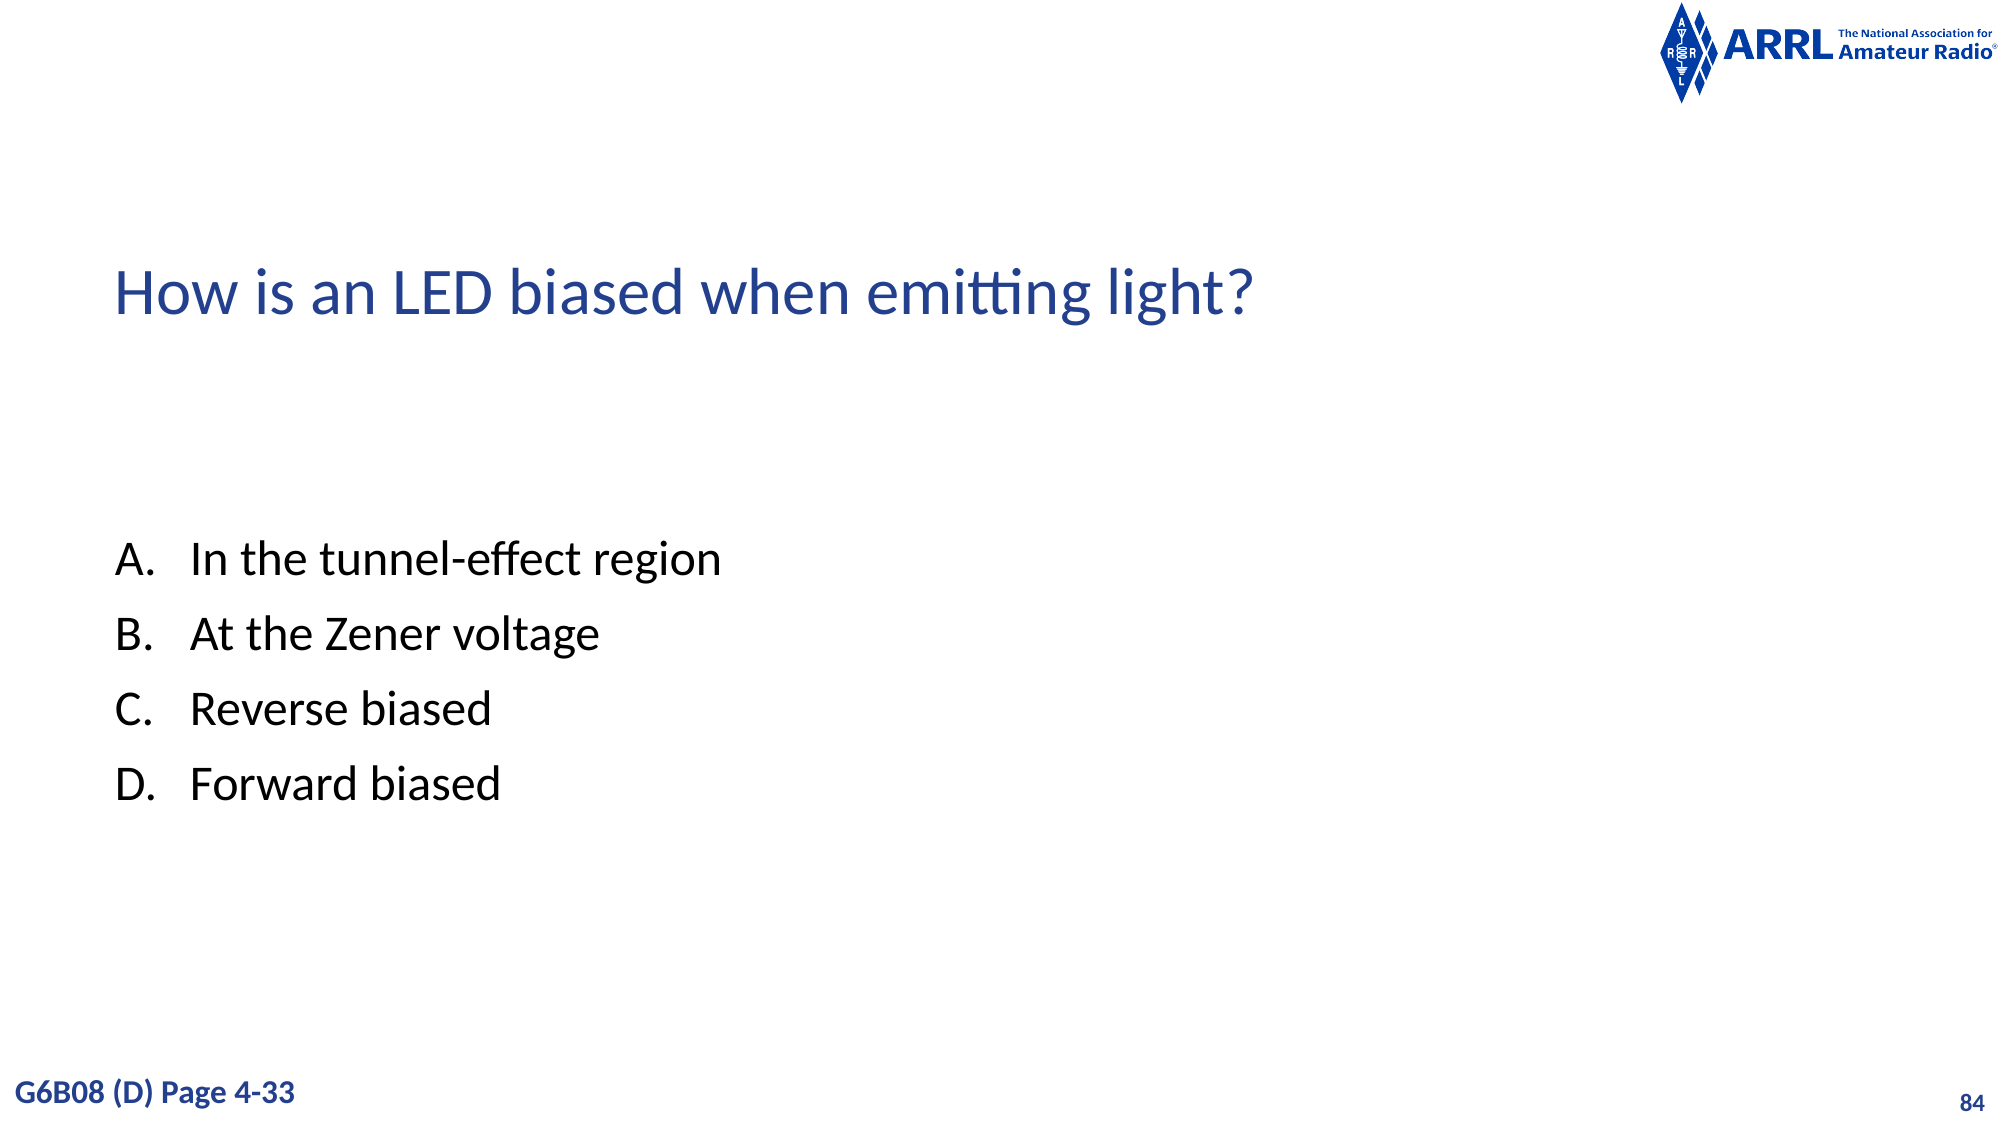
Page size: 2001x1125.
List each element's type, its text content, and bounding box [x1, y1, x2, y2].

list In the tunnel-effect region At the Zener voltage Reverse biased Forward biased [99, 525, 1900, 1005]
text_box 84 [1899, 1079, 2000, 1125]
text_box G6B08 (D) Page 4-33 [0, 1062, 1313, 1118]
picture [1658, 0, 1999, 106]
title How is an LED biased when emitting light? [99, 249, 1900, 468]
